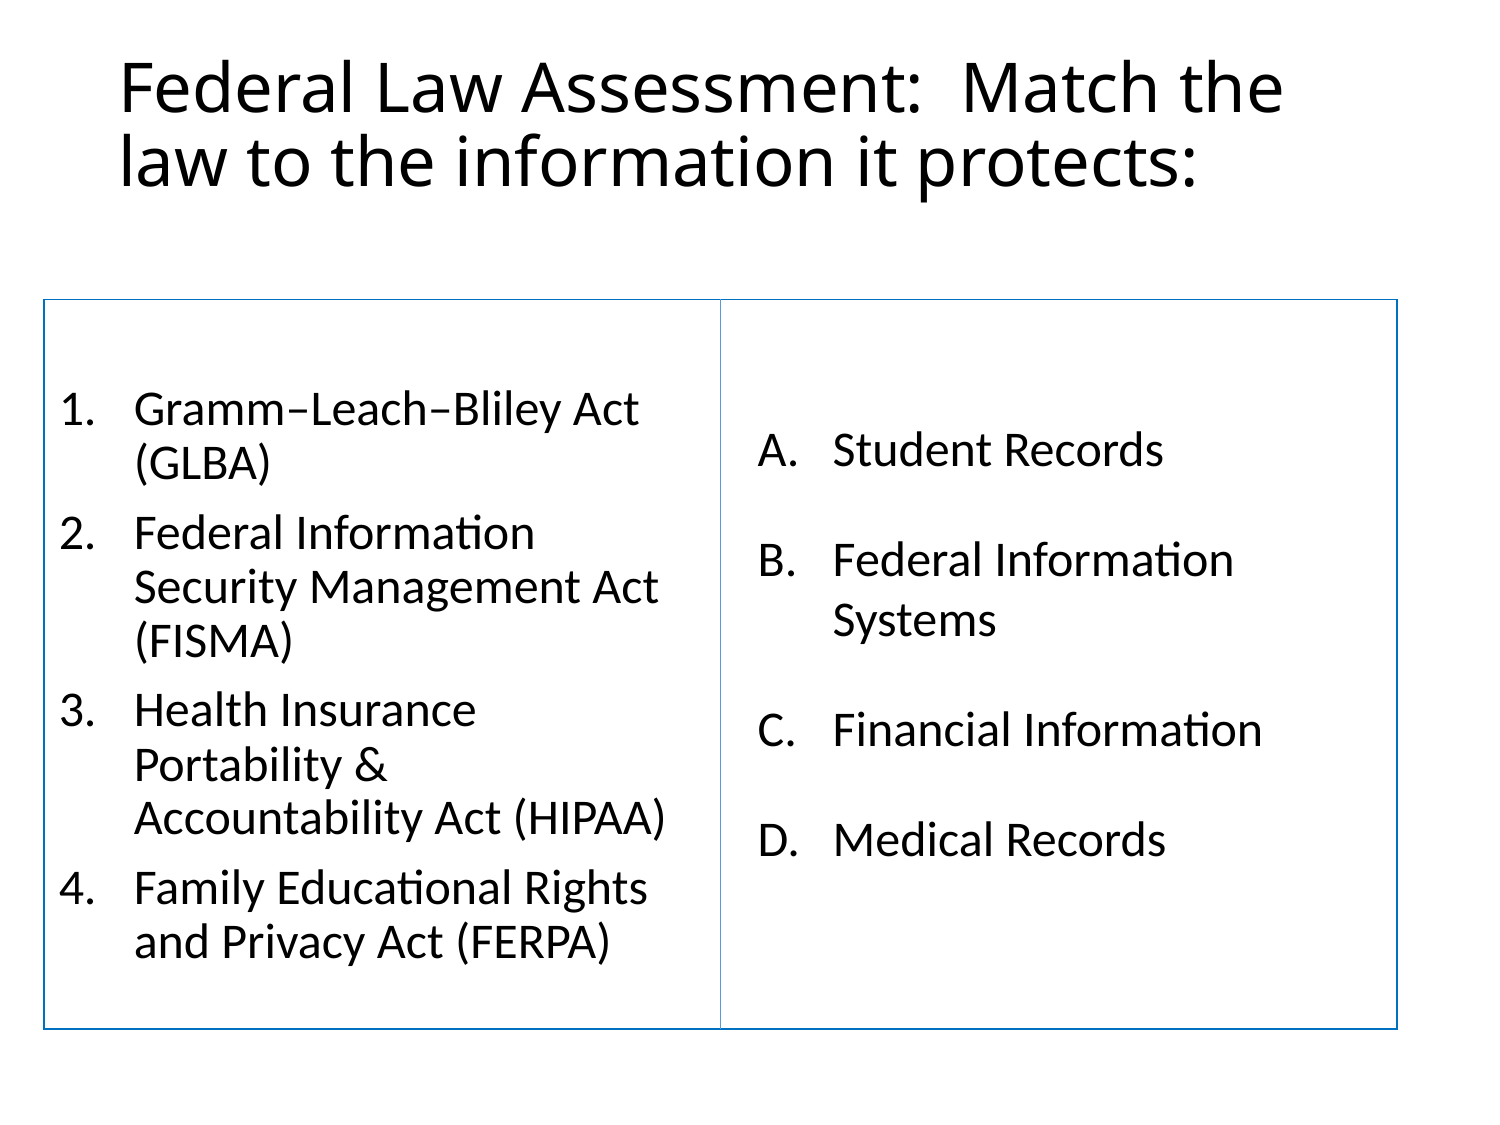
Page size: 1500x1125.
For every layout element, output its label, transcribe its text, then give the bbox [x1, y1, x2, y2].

list Gramm–Leach–Bliley Act (GLBA) Federal Information Security Management Act (FISMA) Health Insurance Portability & Accountability Act (HIPAA) Family Educational Rights and Privacy Act (FERPA) Student Records Federal Information Systems Financial Information Medical Records [721, 299, 1398, 1030]
list Gramm–Leach–Bliley Act (GLBA) Federal Information Security Management Act (FISMA) Health Insurance Portability & Accountability Act (HIPAA) Family Educational Rights and Privacy Act (FERPA) Student Records Federal Information Systems Financial Information Medical Records [43, 299, 720, 1030]
title Federal Law Assessment: Match the law to the information it protects: [102, 59, 1398, 278]
